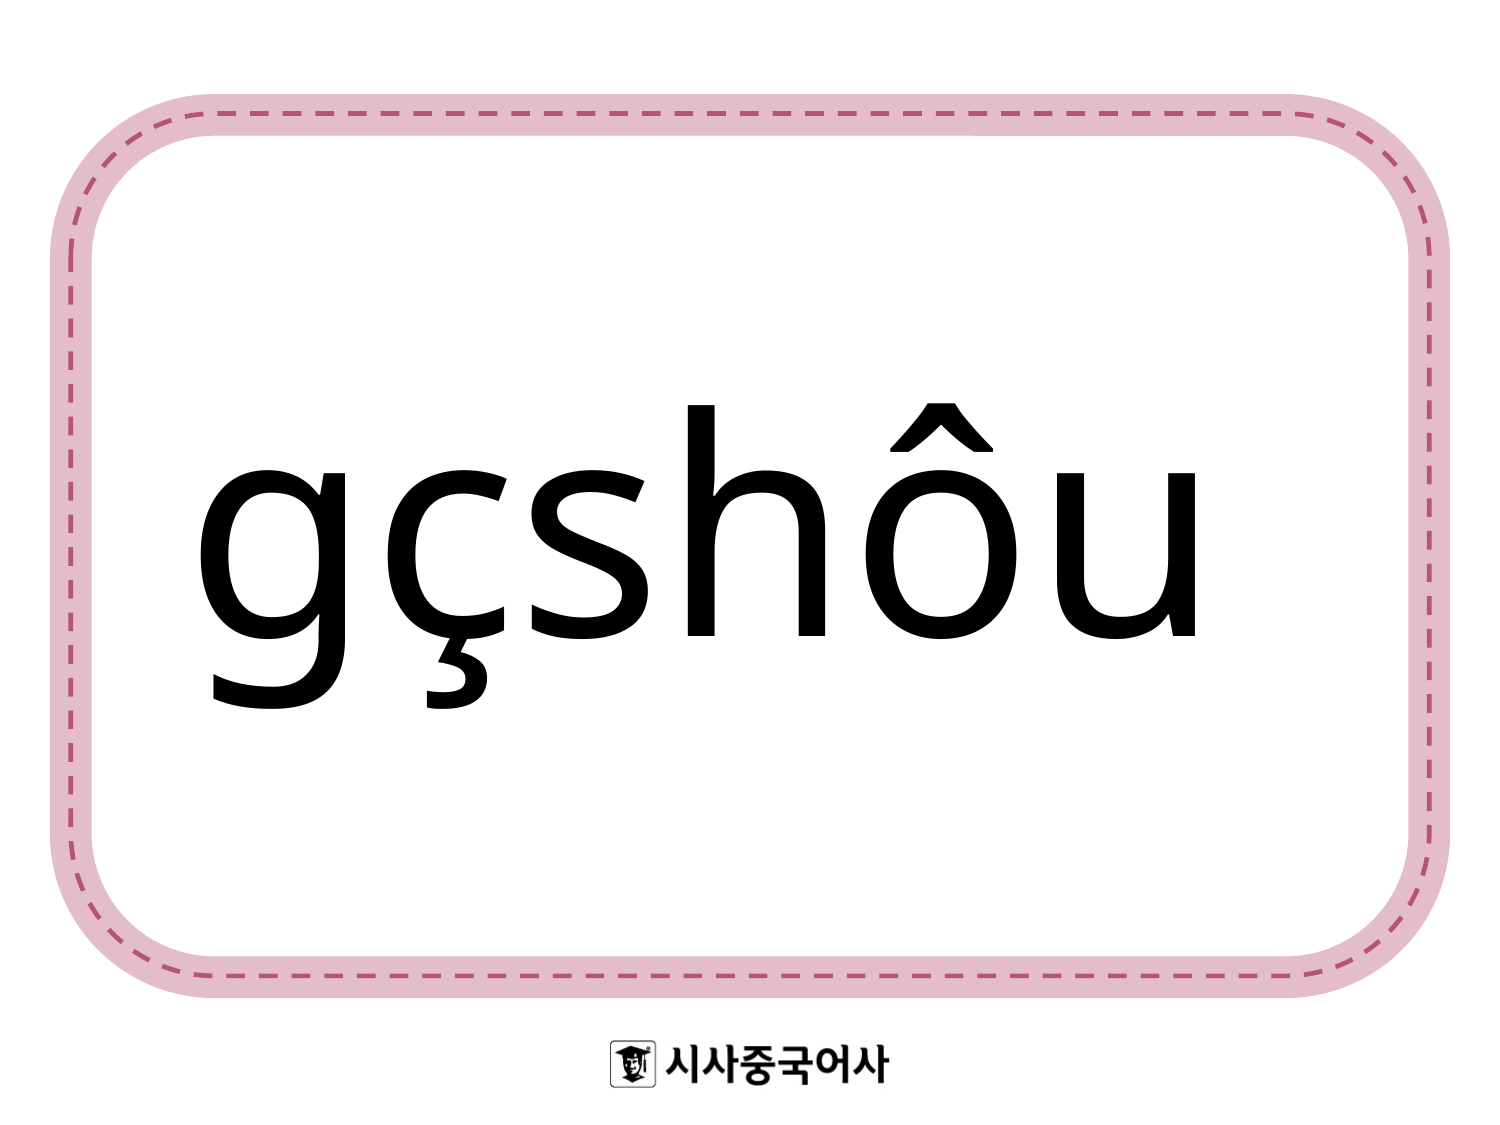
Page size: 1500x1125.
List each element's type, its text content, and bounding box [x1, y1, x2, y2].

picture [602, 1034, 898, 1094]
text_box gçshôu [145, 160, 1354, 824]
